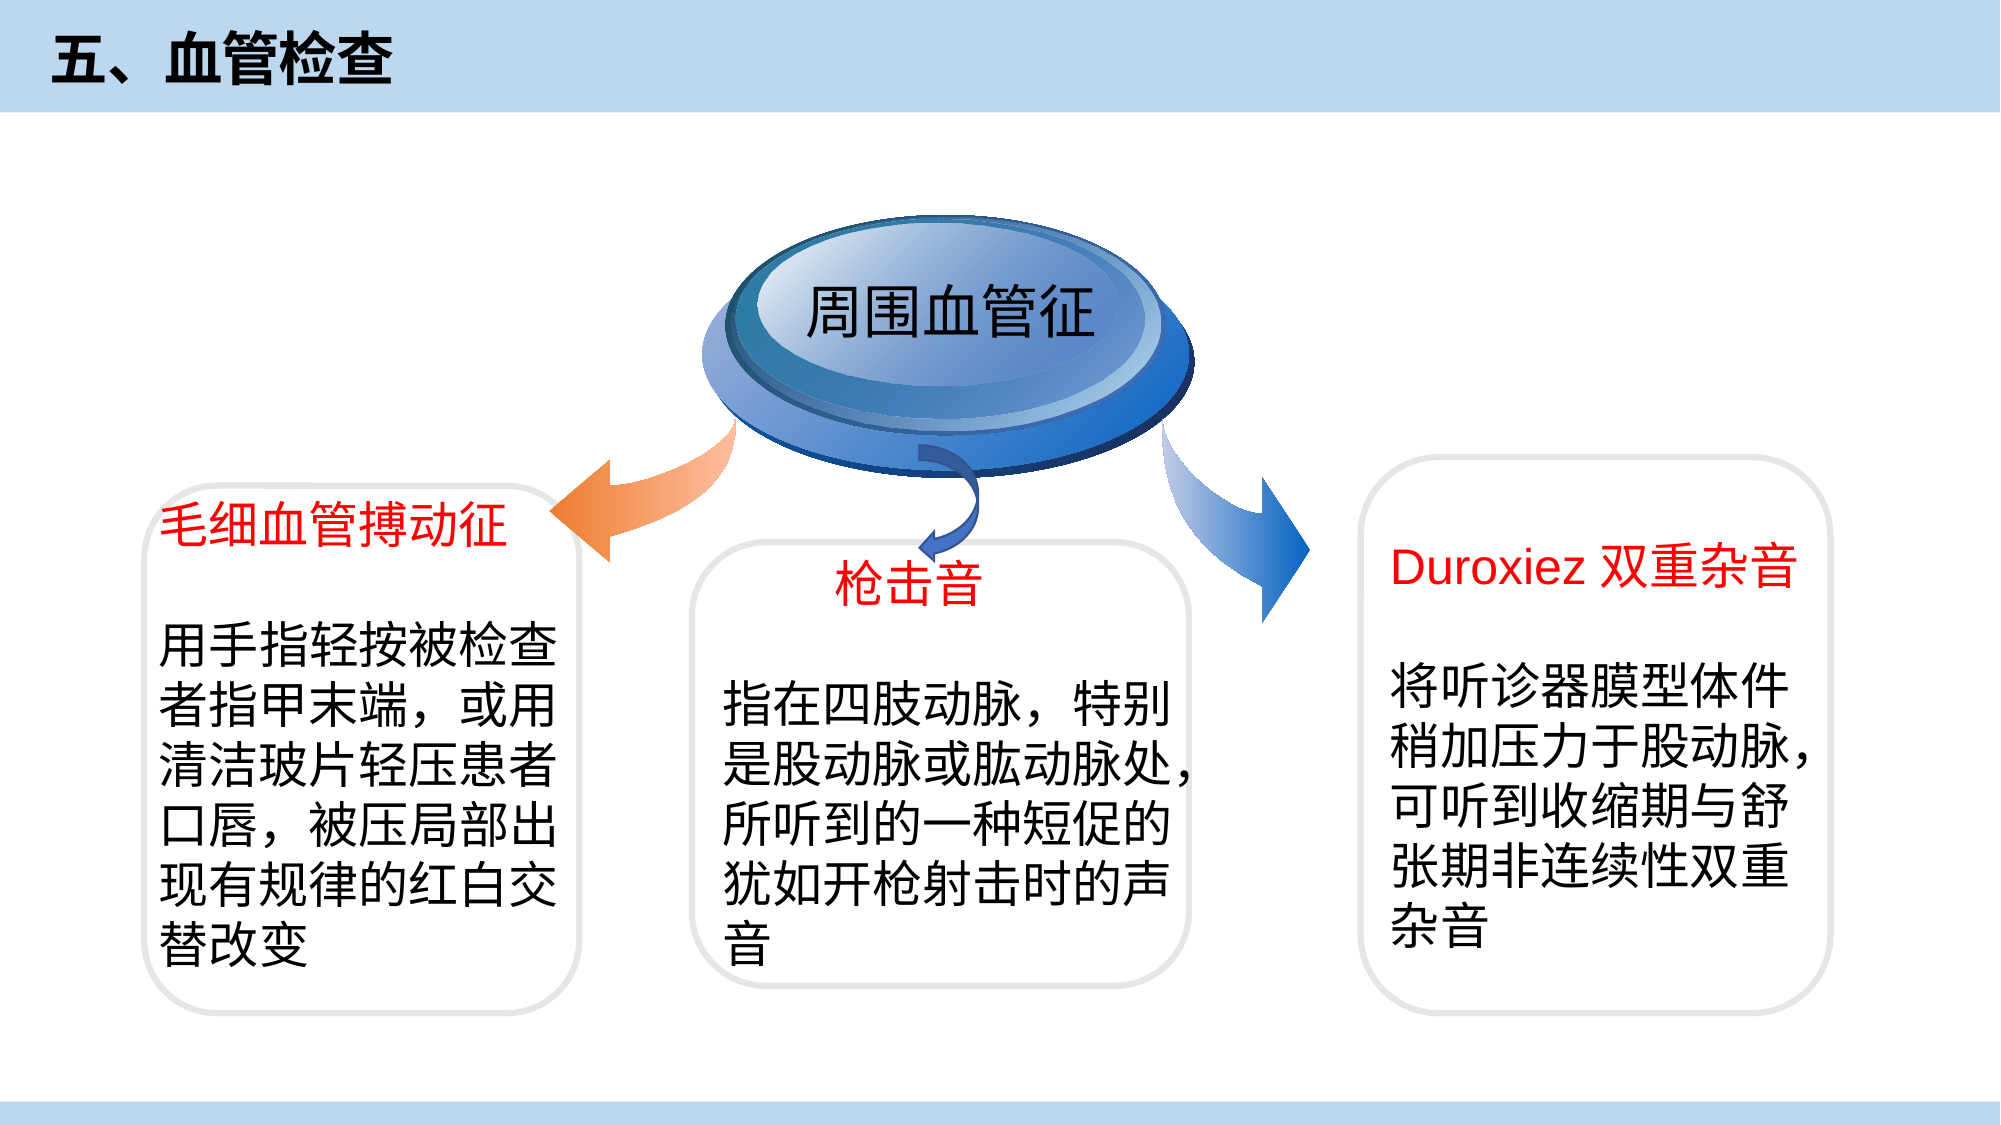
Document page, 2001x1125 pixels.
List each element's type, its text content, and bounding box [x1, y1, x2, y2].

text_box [144, 419, 736, 1014]
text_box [1360, 457, 1831, 1014]
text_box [702, 215, 1195, 478]
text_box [736, 542, 1216, 986]
text_box [923, 478, 980, 542]
text_box 五、血管检查 [37, 15, 508, 98]
text_box [1168, 477, 1311, 623]
